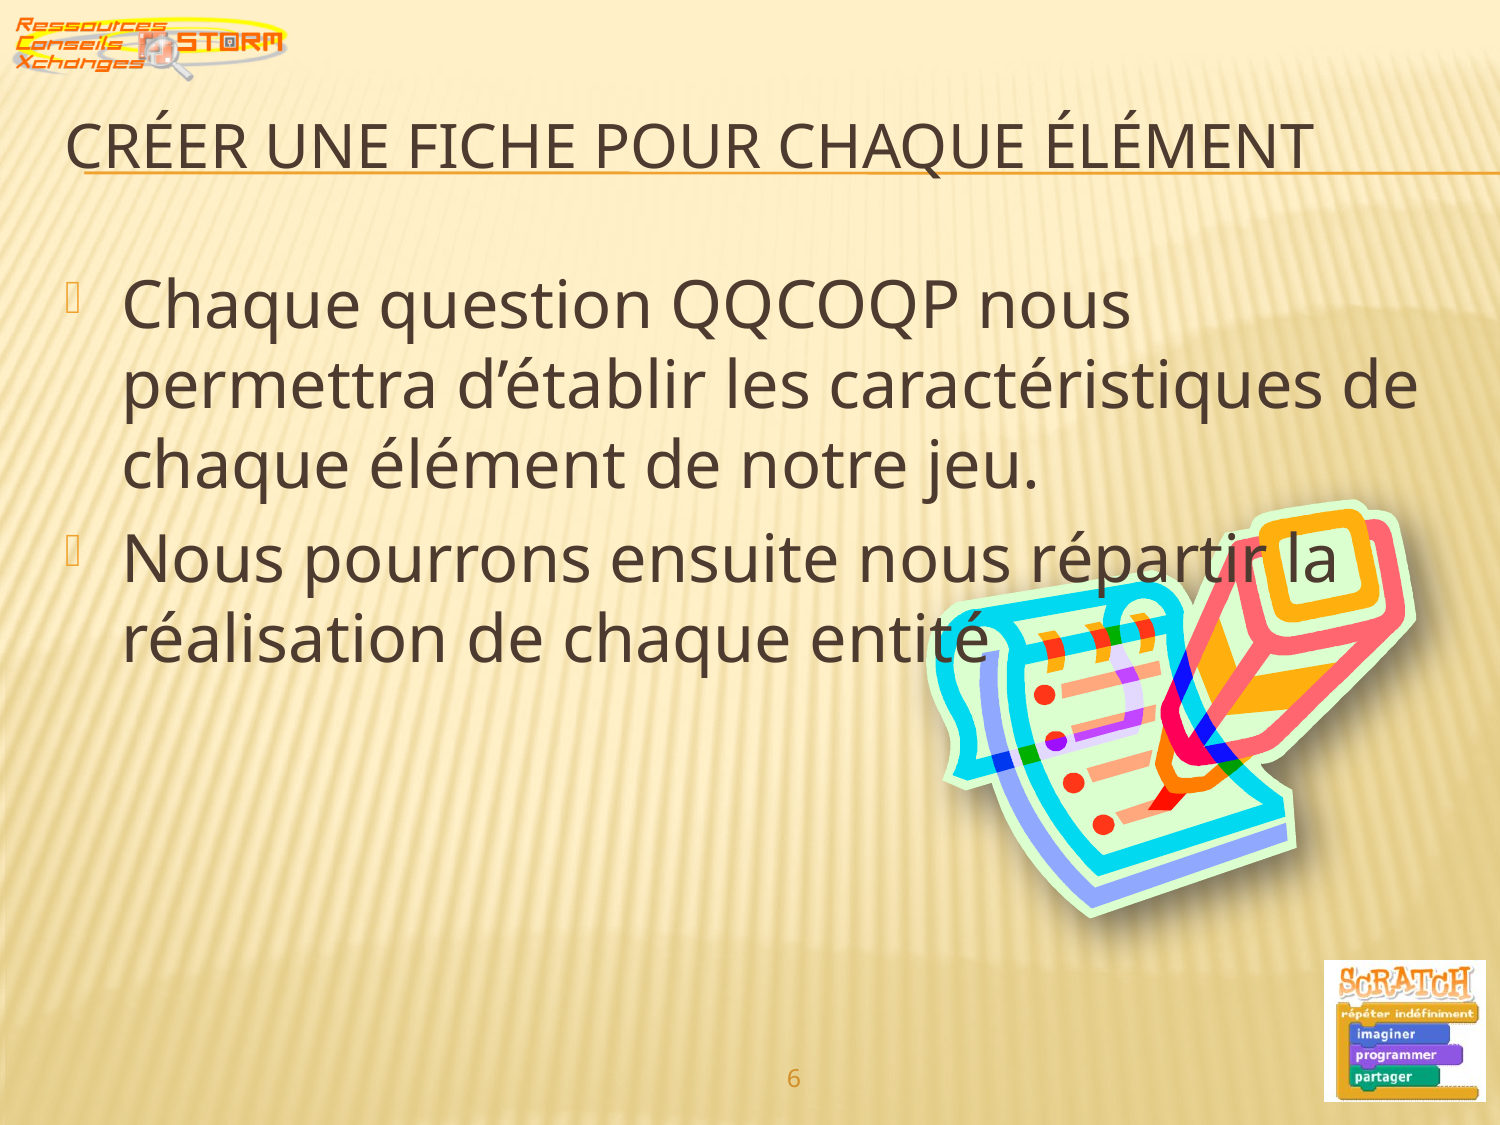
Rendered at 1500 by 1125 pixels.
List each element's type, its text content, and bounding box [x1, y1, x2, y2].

picture [1324, 960, 1486, 1102]
list Chaque question QQCOQP nous permettra d’établir les caractéristiques de chaque élément de notre jeu. Nous pourrons ensuite nous répartir la réalisation de chaque entité [50, 254, 1475, 998]
picture [925, 491, 1424, 926]
slide_number 6 [691, 1054, 816, 1096]
title Créer une fiche pour chaque élément [50, 75, 1475, 213]
picture [11, 14, 293, 82]
